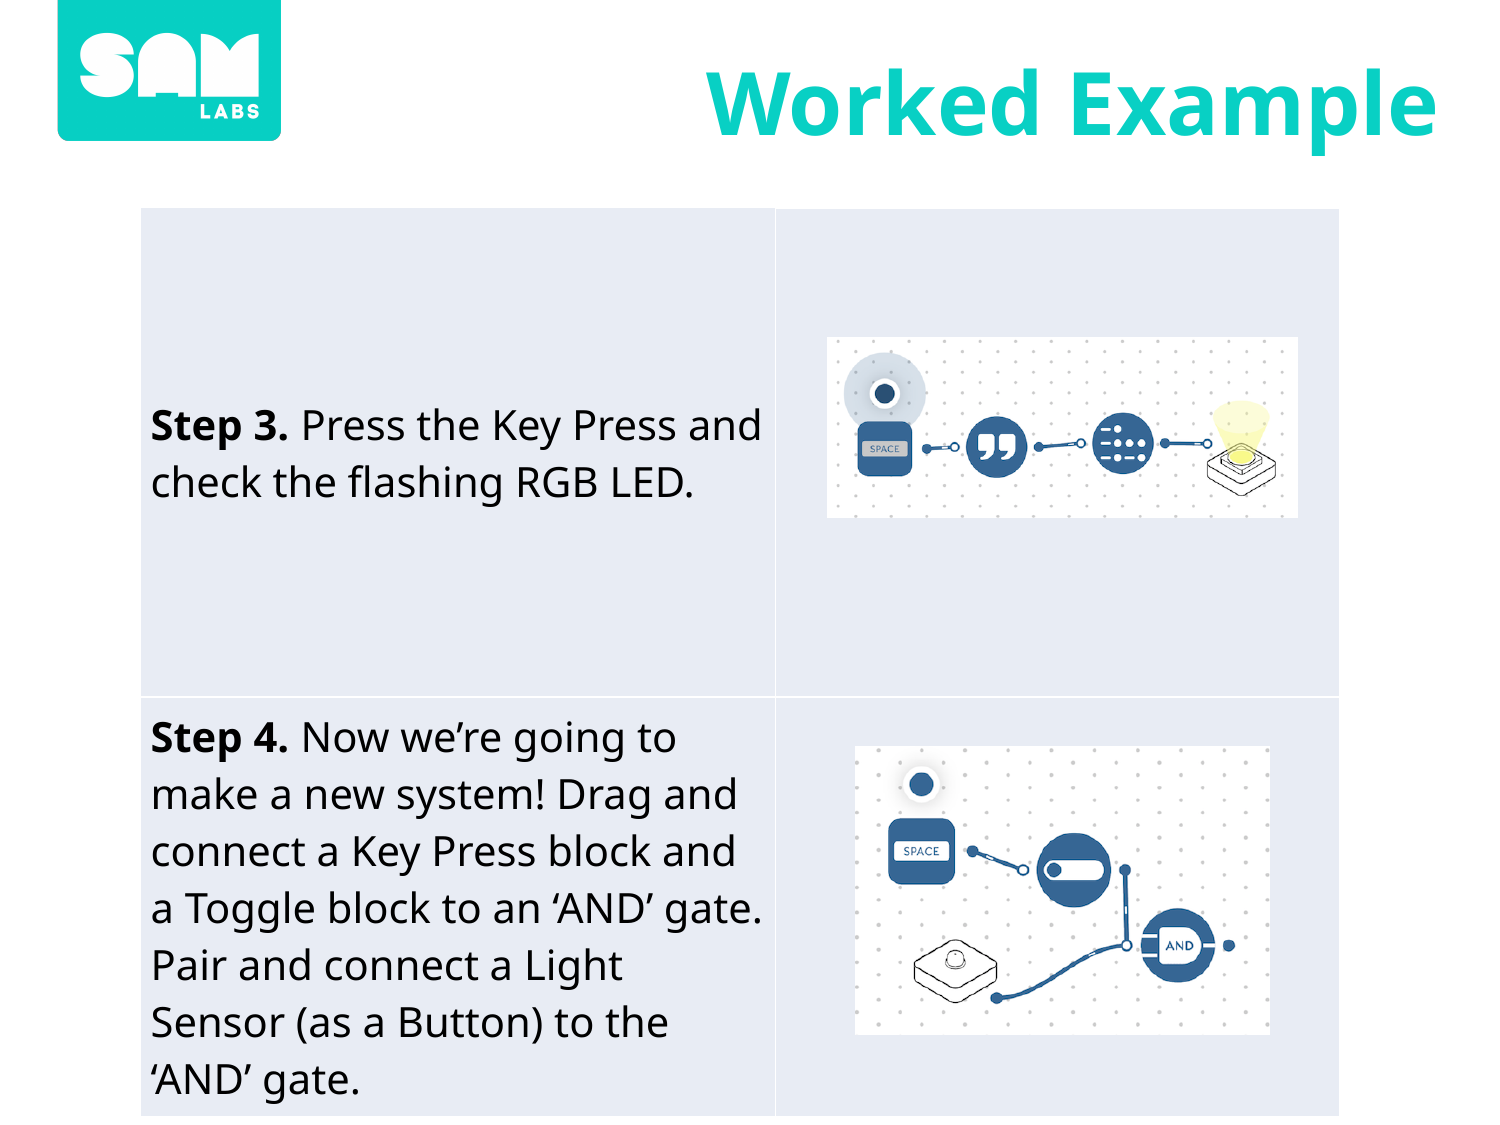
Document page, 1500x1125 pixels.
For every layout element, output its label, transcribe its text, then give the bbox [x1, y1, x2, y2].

text_box Worked Example [102, 52, 1440, 155]
table_header [776, 209, 1339, 696]
table_cell [776, 698, 1339, 1116]
picture [827, 337, 1299, 518]
picture [855, 745, 1270, 1035]
table_cell Step 4. Now we’re going to make a new system! Drag and connect a Key Press block and a Toggle block to an ‘AND’ gate. Pair and connect a Light Sensor (as a Button) to the ‘AND’ gate. [141, 698, 775, 1116]
picture [0, 0, 281, 142]
table_header Step 3. Press the Key Press and check the flashing RGB LED. [141, 208, 775, 696]
